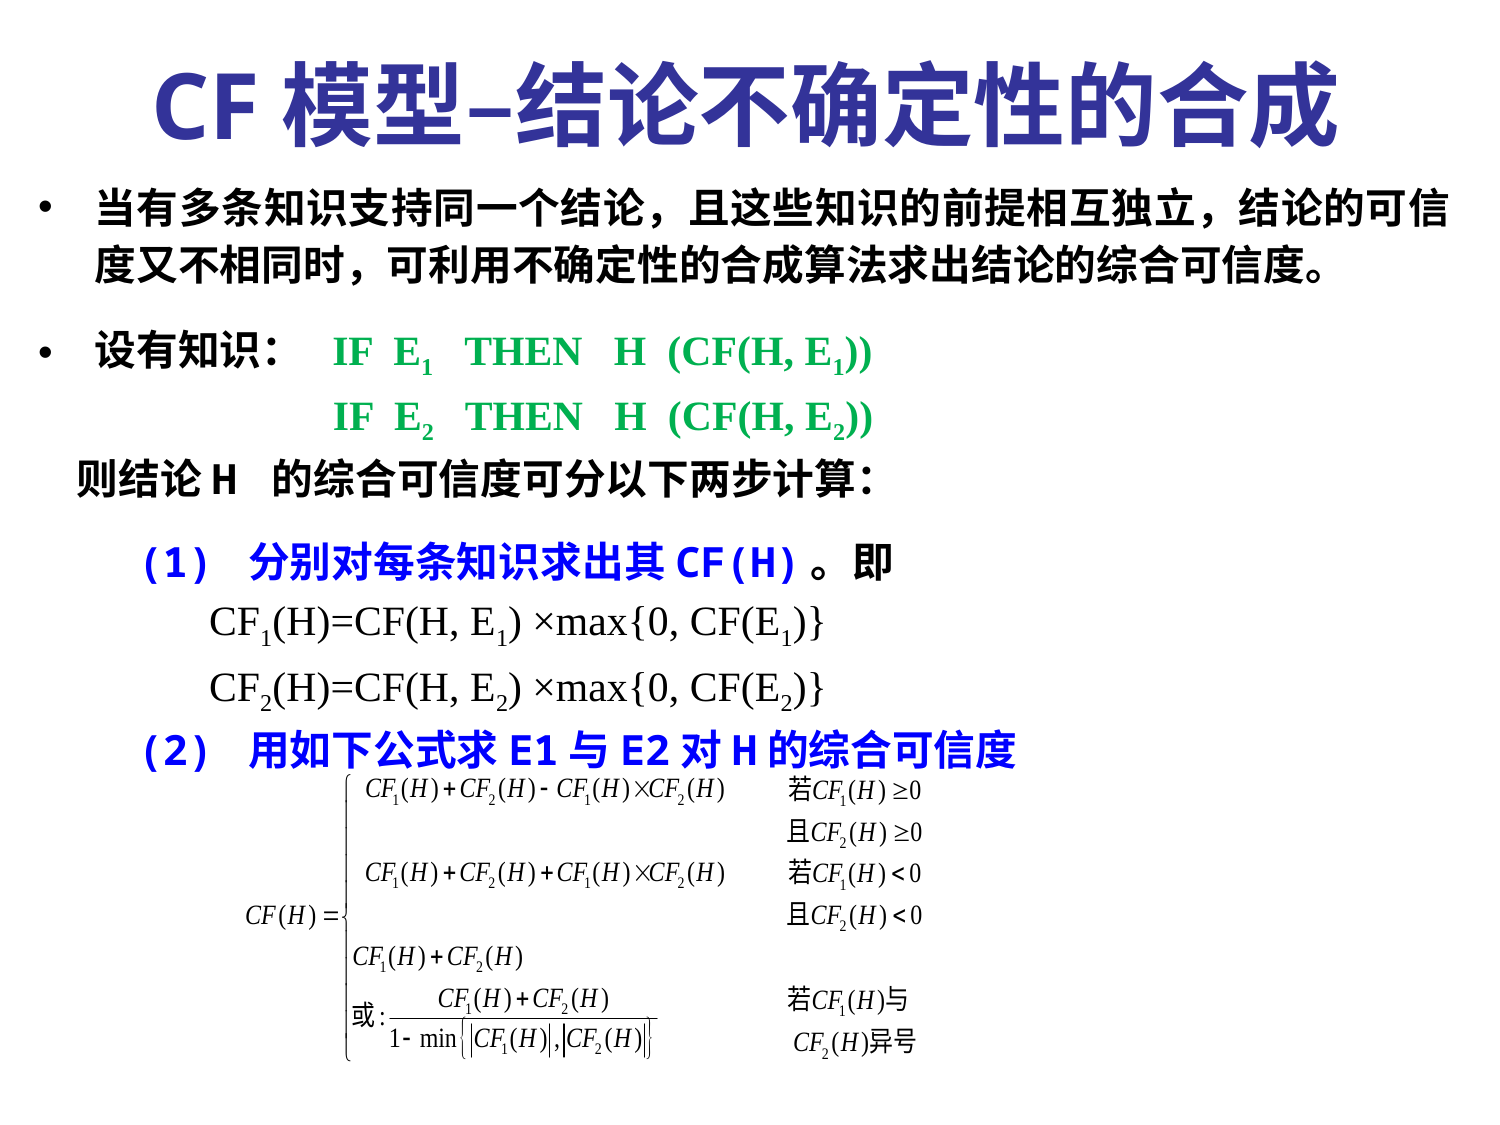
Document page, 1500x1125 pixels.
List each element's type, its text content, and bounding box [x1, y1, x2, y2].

text_box CF模型–结论不确定性的合成 [57, 34, 1435, 166]
text_box 当有多条知识支持同一个结论，且这些知识的前提相互独立，结论的可信度又不相同时，可利用不确定性的合成算法求出结论的综合可信度。 设有知识： IF E1 THEN H (CF(H, E1)) IF E2 THEN H (CF(H, E2)) 则结论H 的综合可信度可分以下两步计算： (1) 分别对每条知识求出其CF(H)。即 CF1(H)=CF(H, E1) ×max{0, CF(E1)} CF2(H)=CF(H, E2) ×max{0, CF(E2)} (2) 用如下公式求E1与E2对H的综合可信度 [23, 166, 1465, 1034]
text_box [241, 768, 928, 1067]
